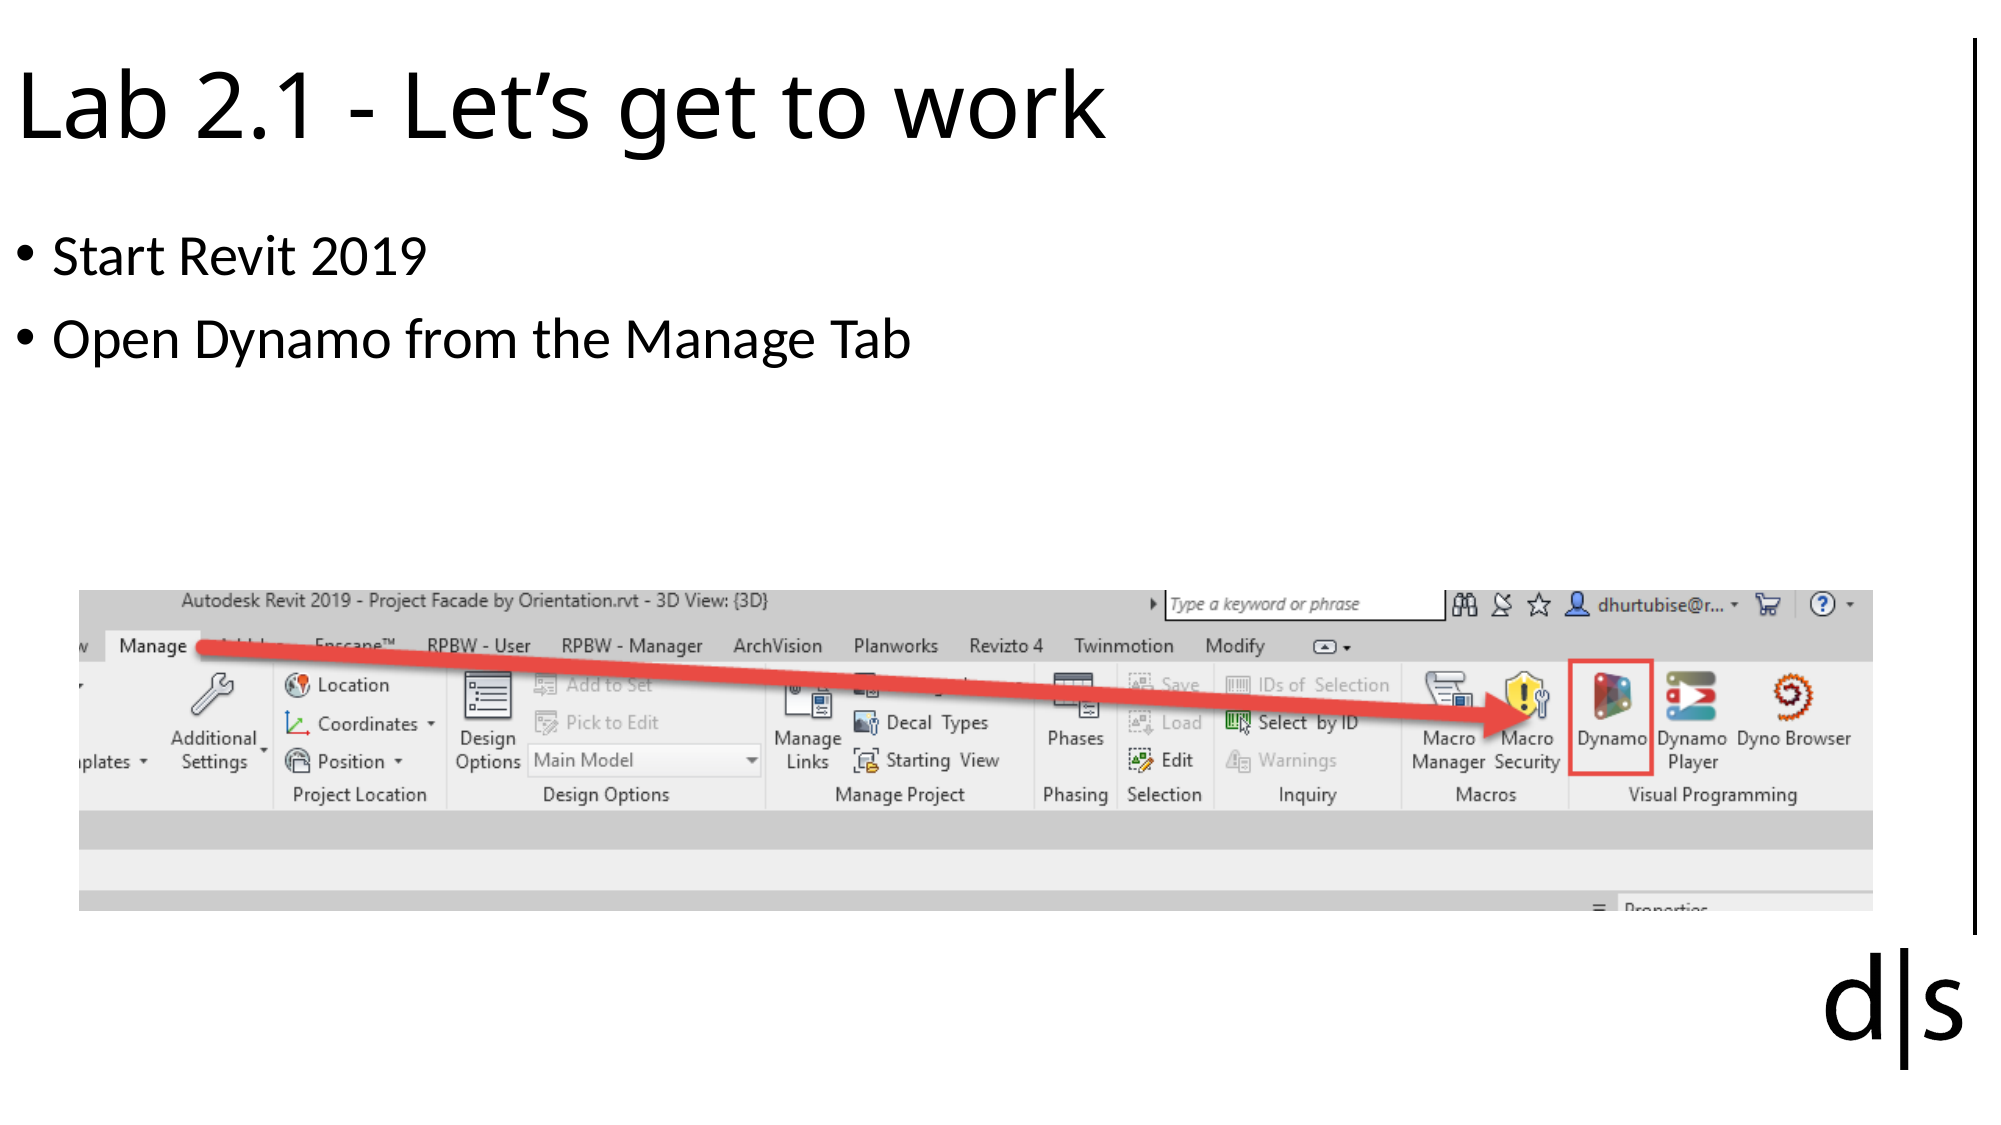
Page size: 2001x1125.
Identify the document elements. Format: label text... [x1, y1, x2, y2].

list Start Revit 2019 Open Dynamo from the Manage Tab [0, 217, 1974, 1088]
title Lab 2.1 - Let’s get to work [0, 0, 1989, 218]
picture [79, 590, 1873, 911]
